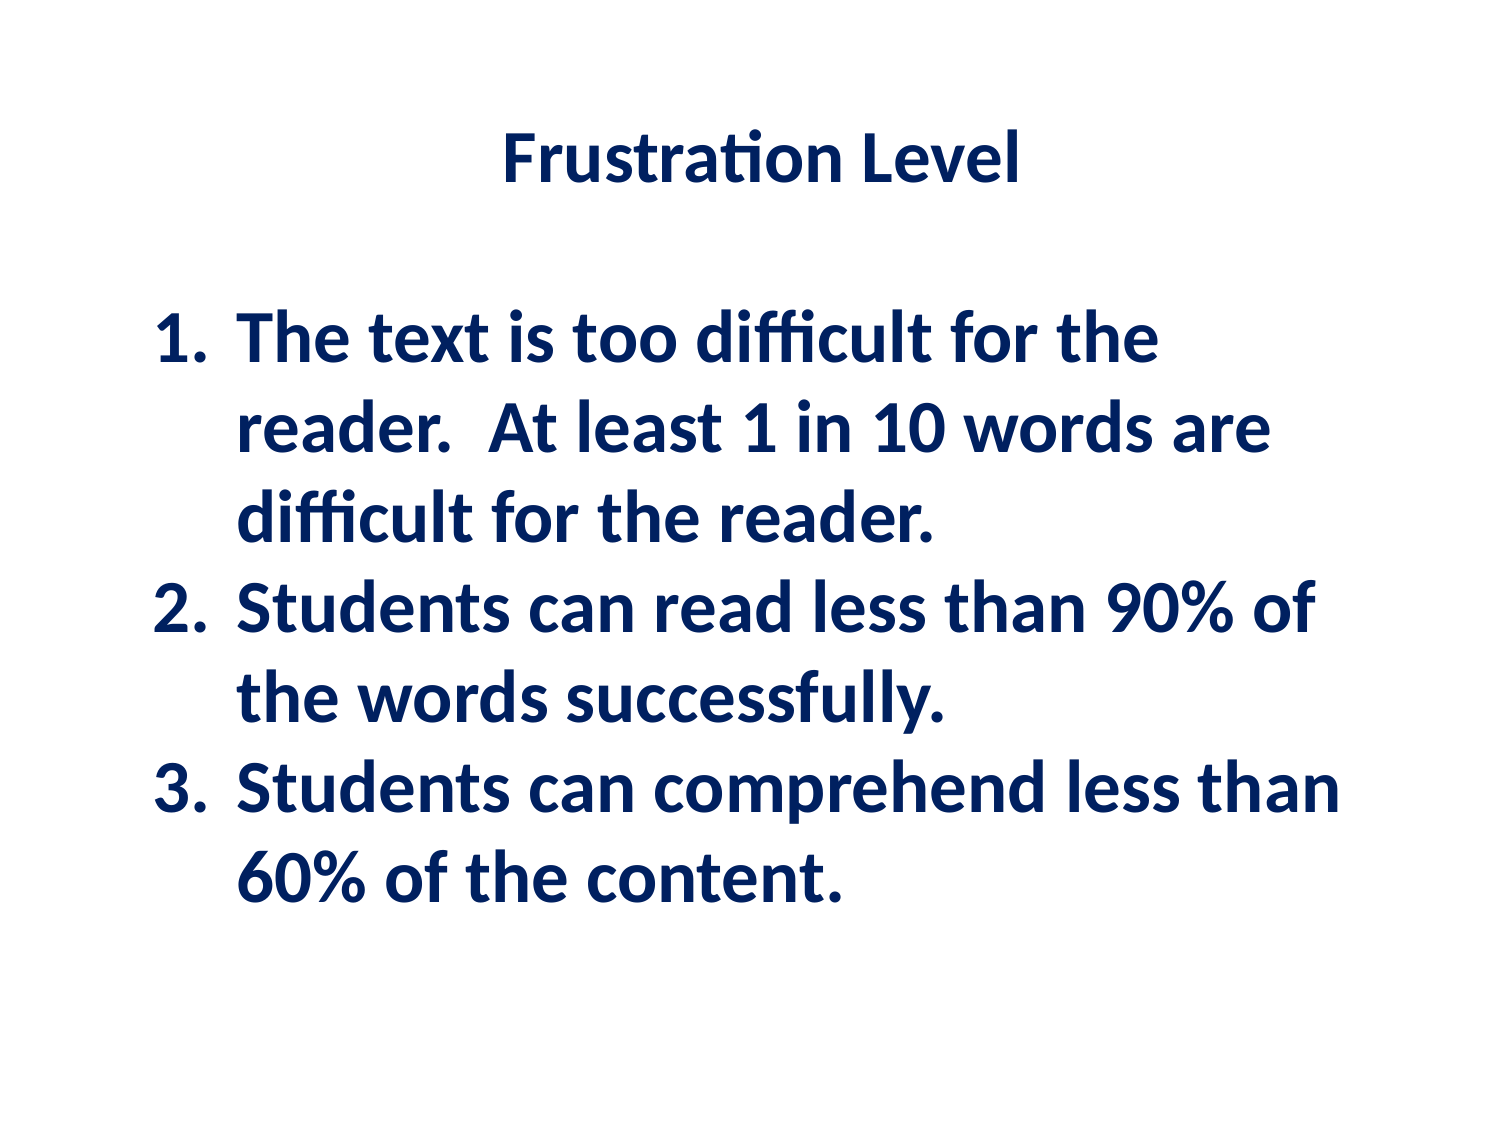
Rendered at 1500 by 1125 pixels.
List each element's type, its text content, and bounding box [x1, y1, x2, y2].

text_box Frustration Level The text is too difficult for the reader. At least 1 in 10 words are difficult for the reader. Students can read less than 90% of the words successfully. Students can comprehend less than 60% of the content. [137, 99, 1388, 925]
